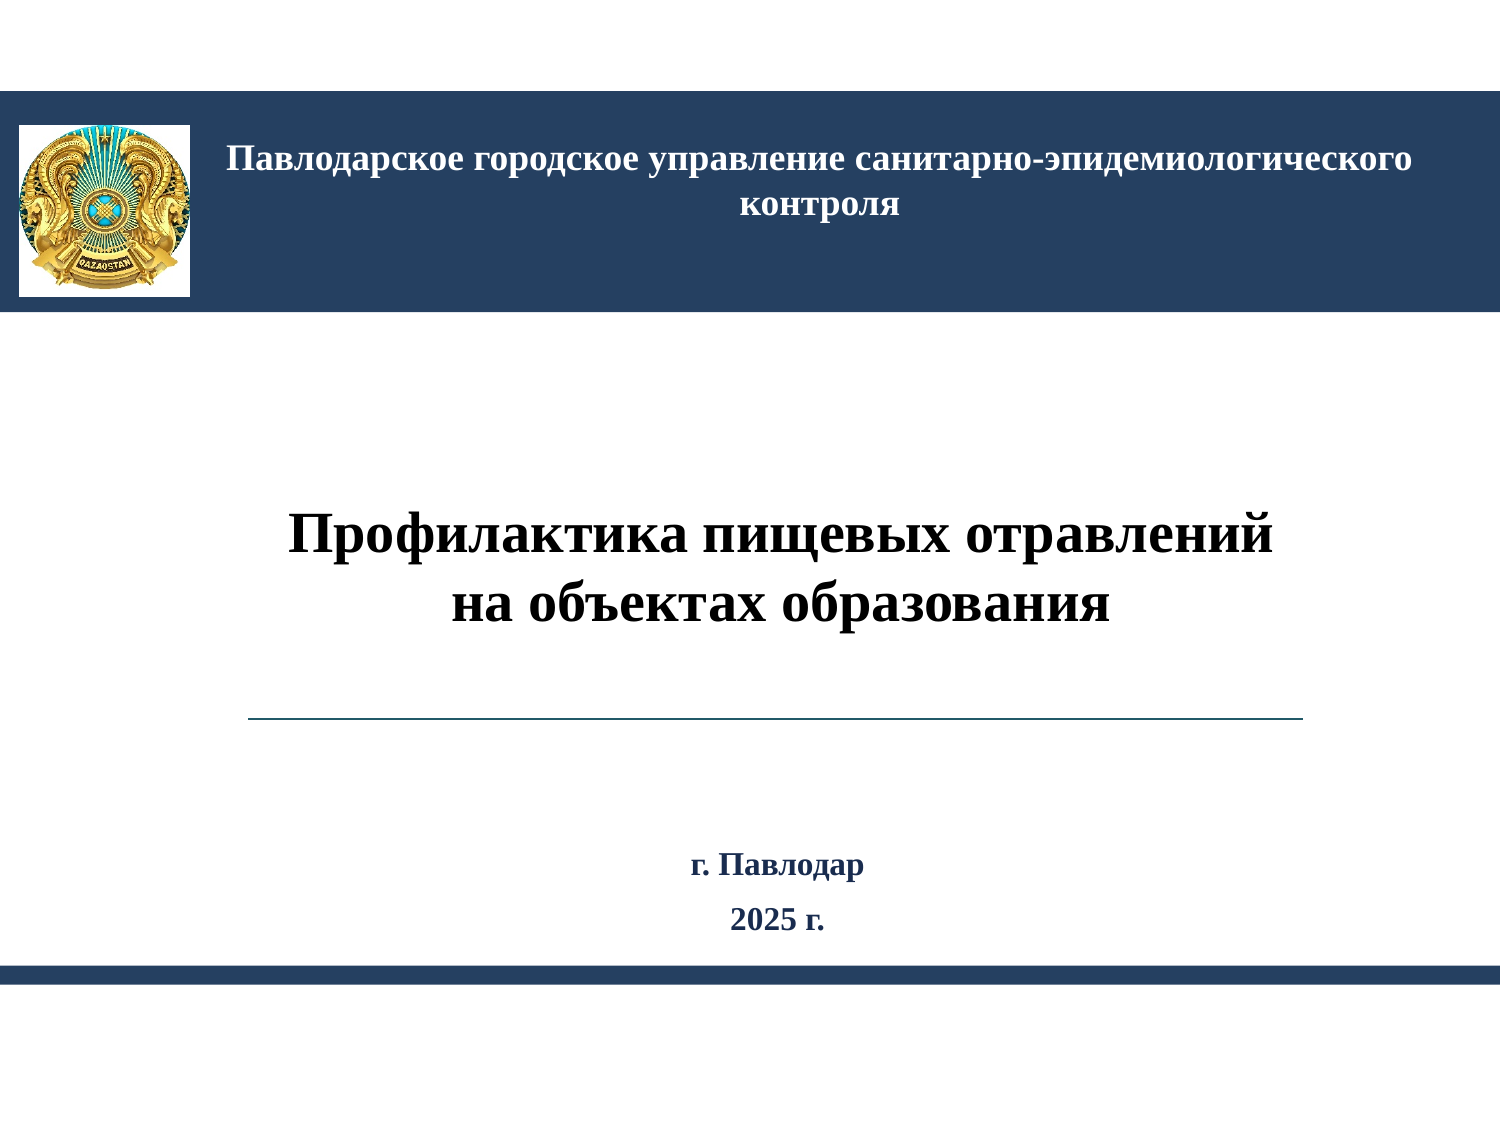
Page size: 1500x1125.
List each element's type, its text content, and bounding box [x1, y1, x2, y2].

text_box г. Павлодар 2025 г. [292, 832, 1208, 945]
text_box [0, 963, 1500, 987]
picture [19, 125, 191, 297]
text_box Павлодарское городское управление санитарно-эпидемиологического контроля [209, 125, 1430, 231]
text_box [0, 89, 1500, 314]
text_box Профилактика пищевых отравлений на объектах образования [259, 486, 1304, 641]
